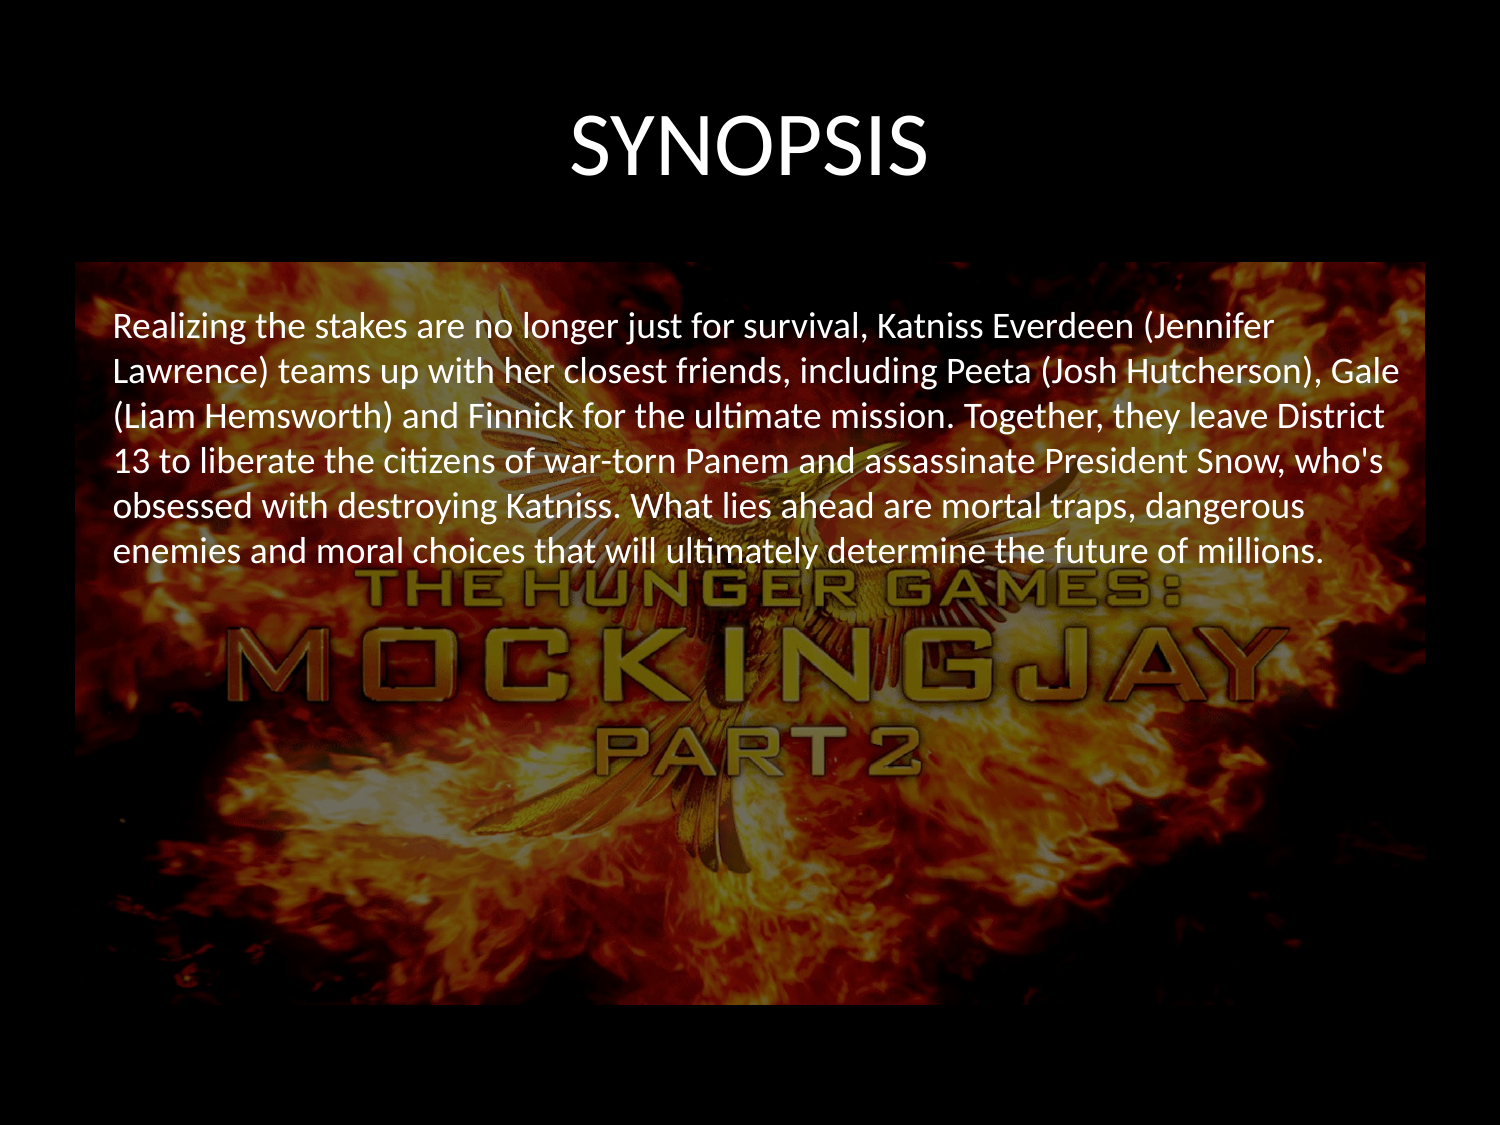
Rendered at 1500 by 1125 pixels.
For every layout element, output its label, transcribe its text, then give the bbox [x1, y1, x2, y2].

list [74, 262, 1426, 1006]
title SYNOPSIS [75, 45, 1425, 233]
